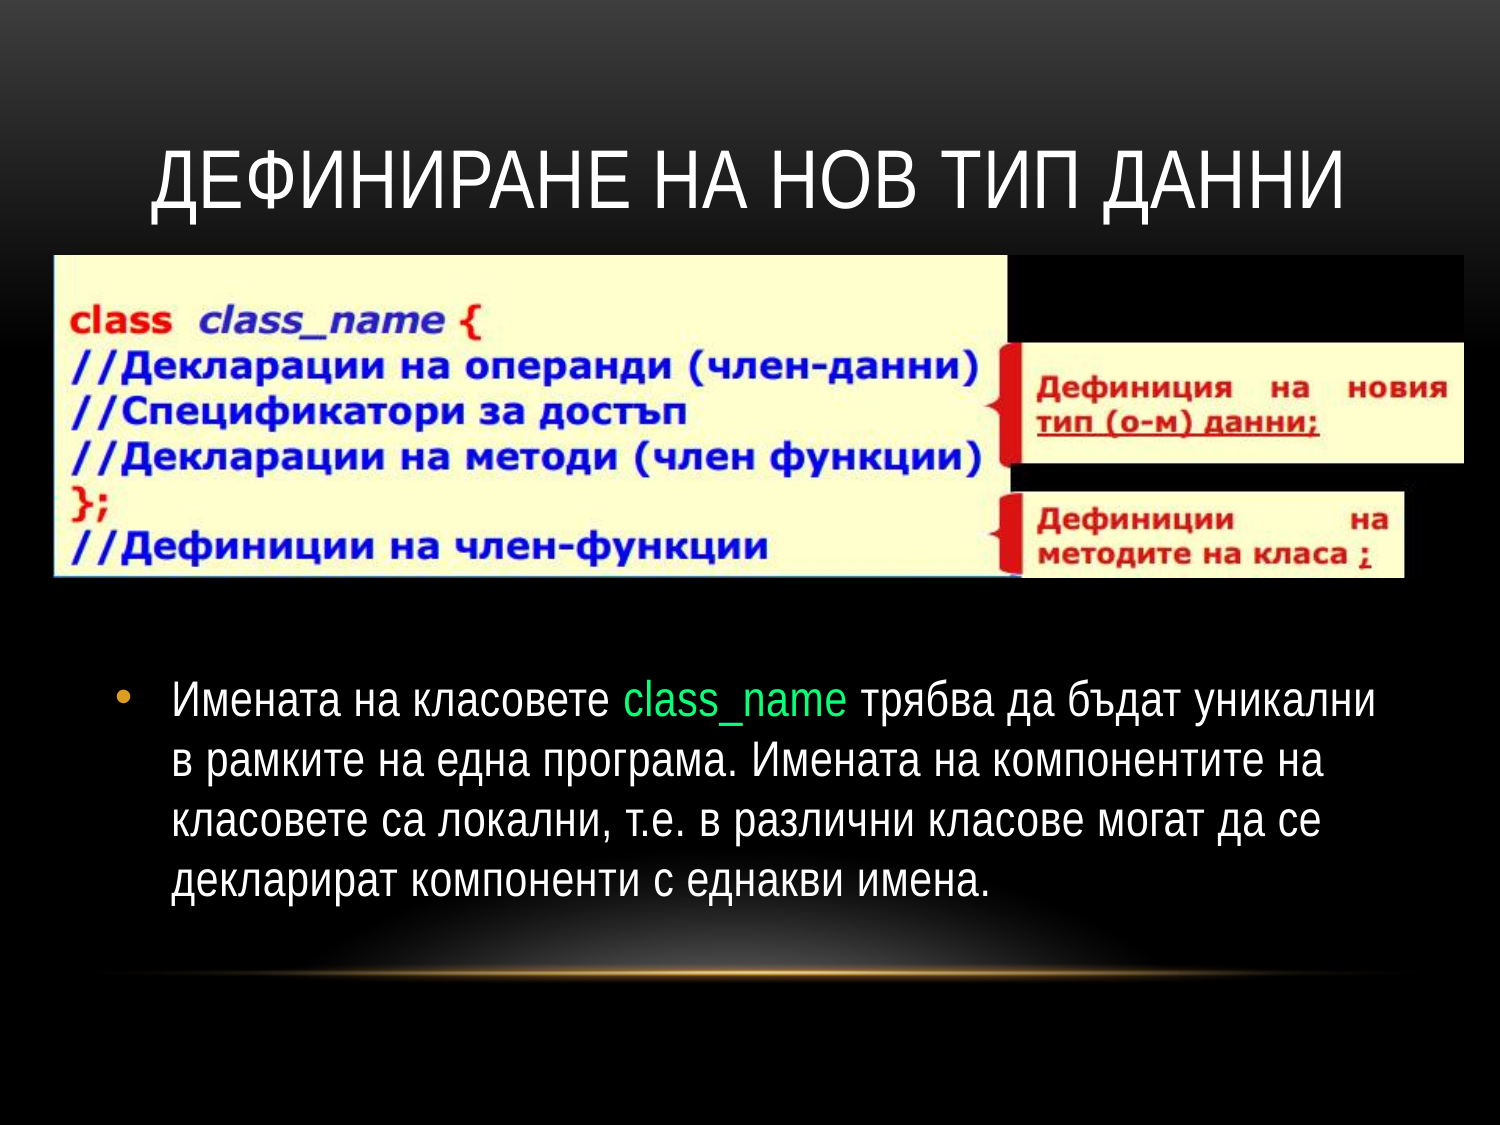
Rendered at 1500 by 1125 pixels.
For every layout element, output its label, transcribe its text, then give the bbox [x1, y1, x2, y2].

list Имената на класовете class_name трябва да бъдат уникални в рамките на една програма. Имената на компонентите на класовете са локални, т.е. в различни класове могат да се декларират компоненти с еднакви имена. [99, 590, 1400, 938]
title Дефиниране на нов тип данни [99, 45, 1400, 233]
picture [0, 0, 1500, 1125]
